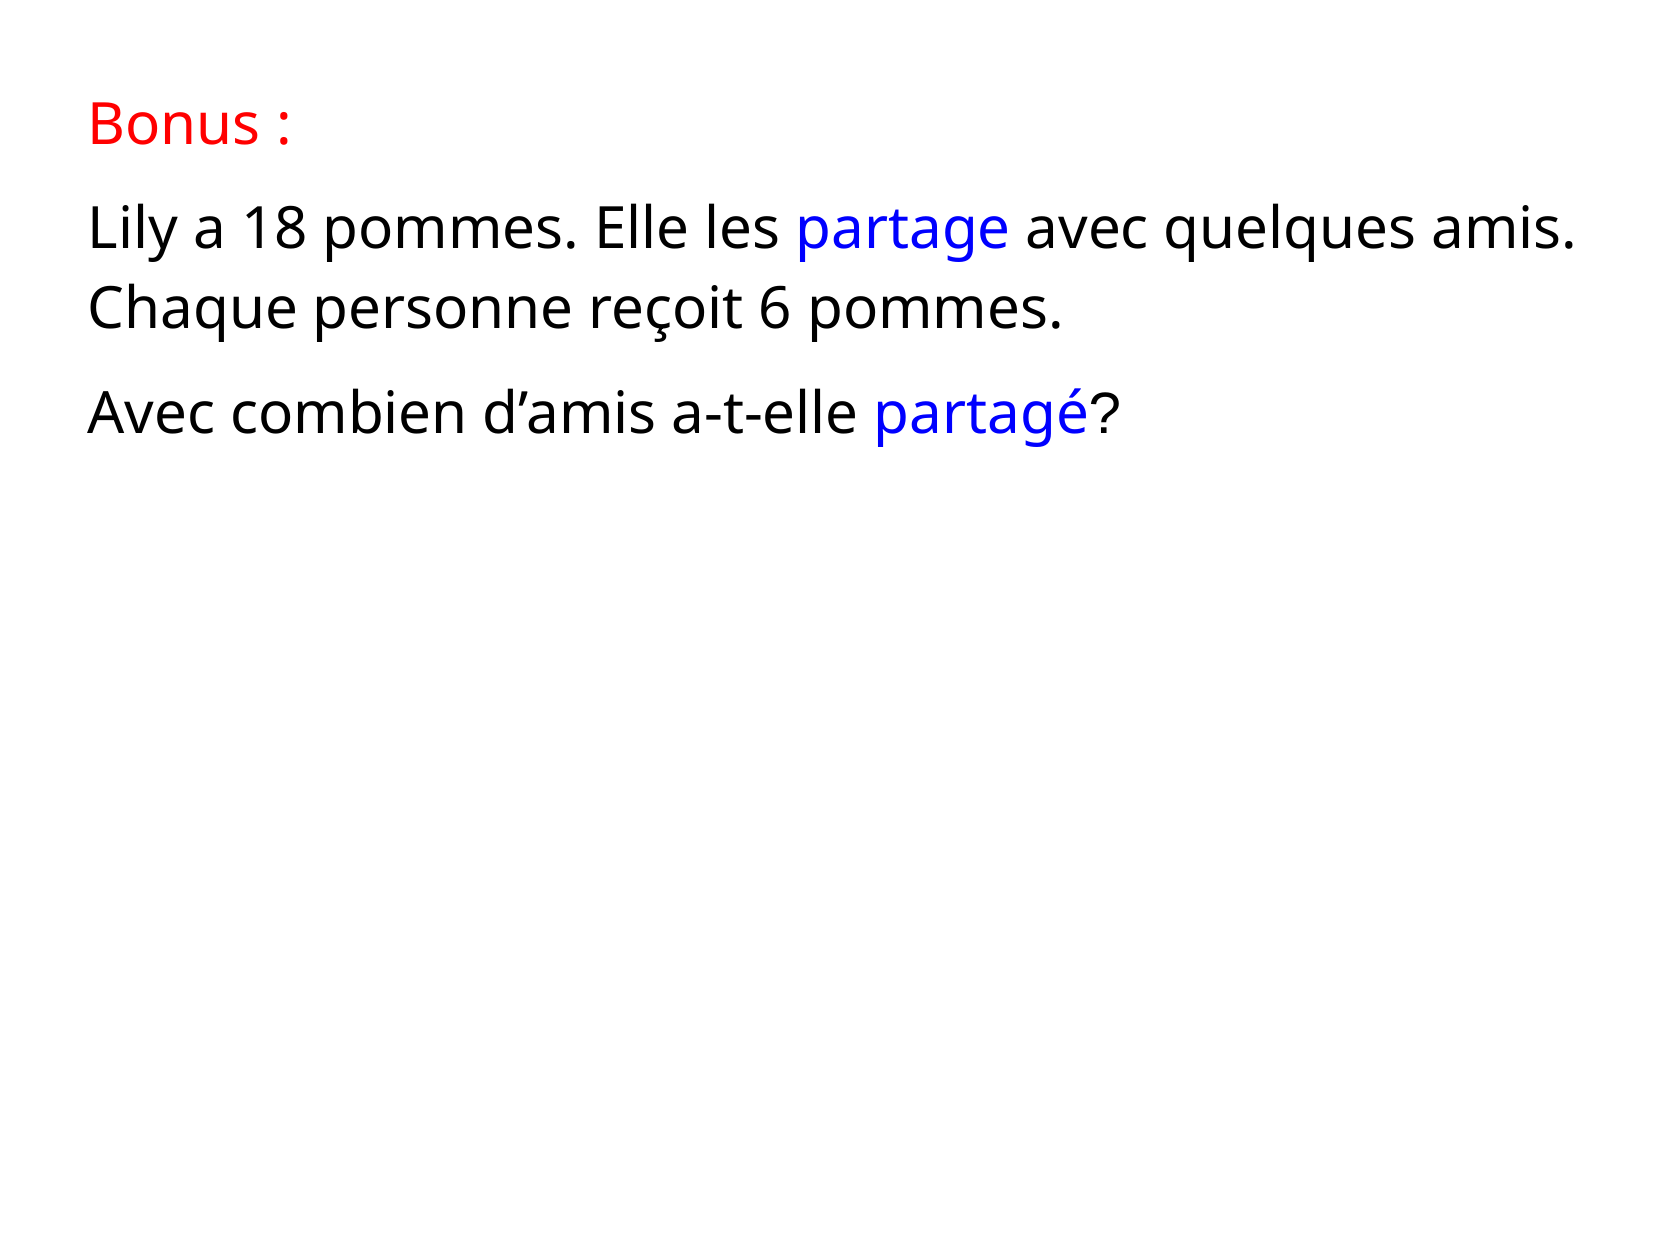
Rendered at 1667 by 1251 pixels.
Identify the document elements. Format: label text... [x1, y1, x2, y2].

text_box Bonus : Lily a 18 pommes. Elle les partage avec quelques amis. Chaque personne reçoit 6 pommes. Avec combien d’amis a-t-elle partagé? [72, 68, 1667, 453]
